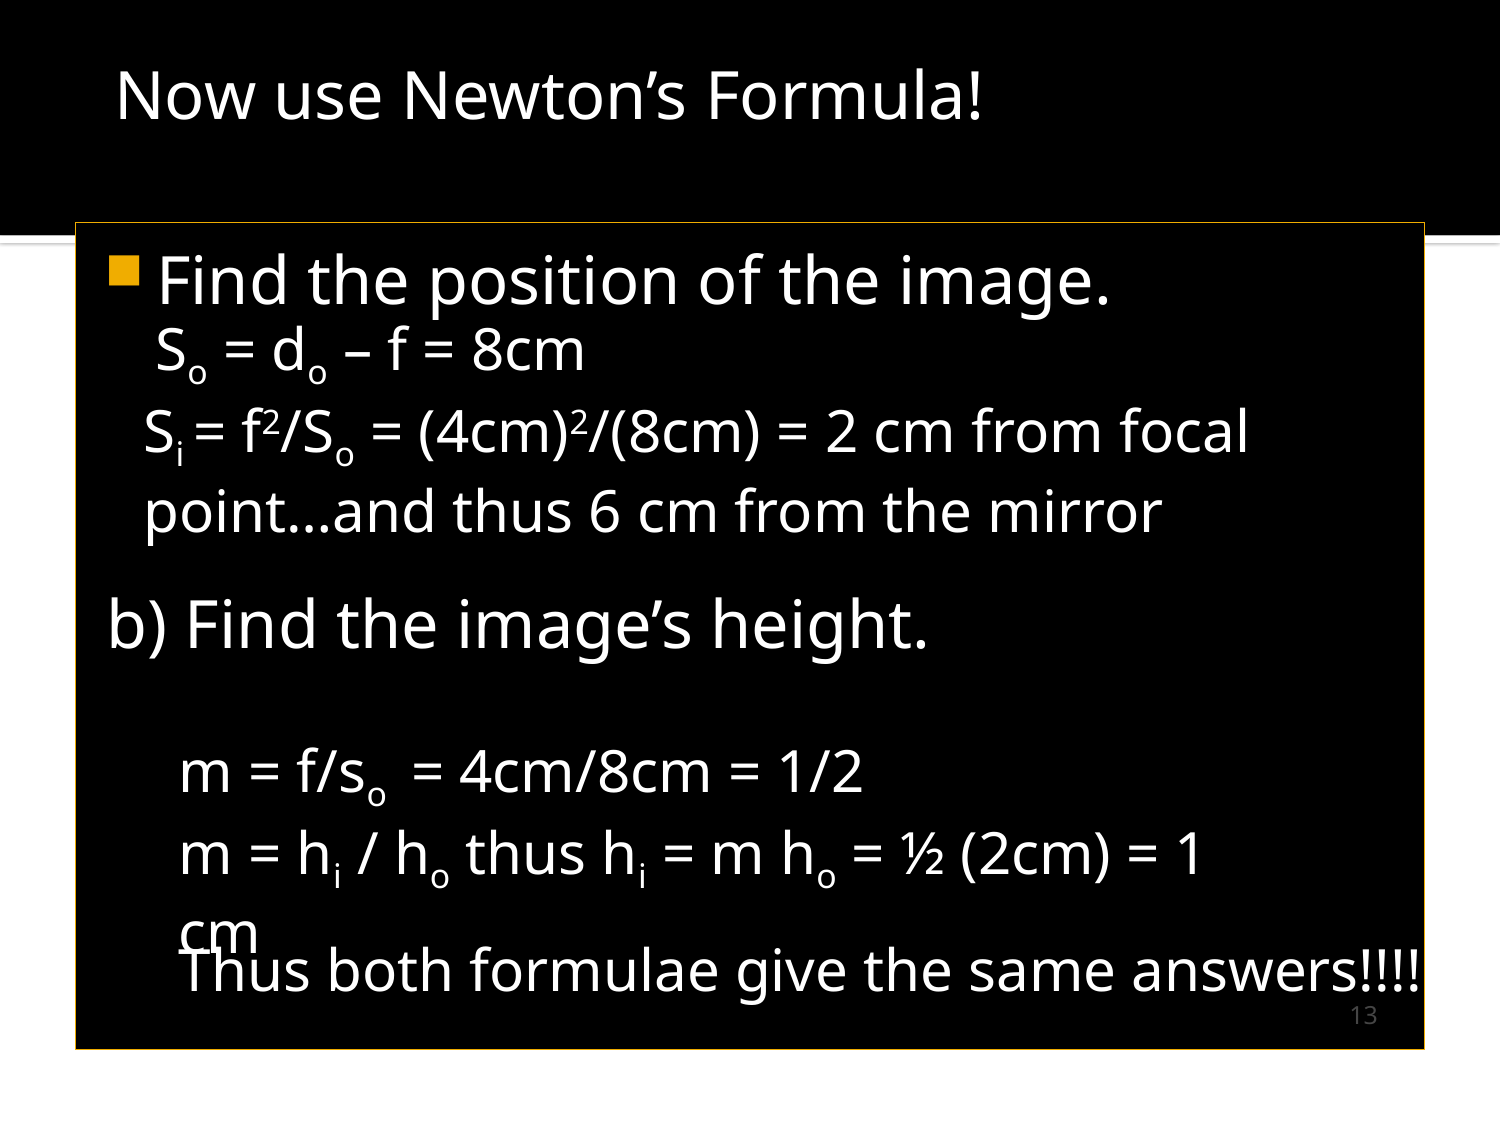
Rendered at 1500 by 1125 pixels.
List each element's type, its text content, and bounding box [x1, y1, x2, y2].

list Find the position of the image. [75, 222, 1425, 1050]
text_box Thus both formulae give the same answers!!!! [164, 925, 1500, 1011]
text_box m = hi / ho thus hi = m ho = ½ (2cm) = 1 cm [164, 808, 1287, 925]
text_box Si = f2/So = (4cm)2/(8cm) = 2 cm from focal point…and thus 6 cm from the mirror [128, 386, 1429, 551]
slide_number 13 [1080, 1011, 1393, 1034]
text_box b) Find the image’s height. [92, 574, 947, 669]
text_box Now use Newton’s Formula! [105, 46, 1381, 238]
text_box So = do – f = 8cm [140, 304, 826, 386]
text_box m = f/so = 4cm/8cm = 1/2 [163, 726, 1050, 821]
